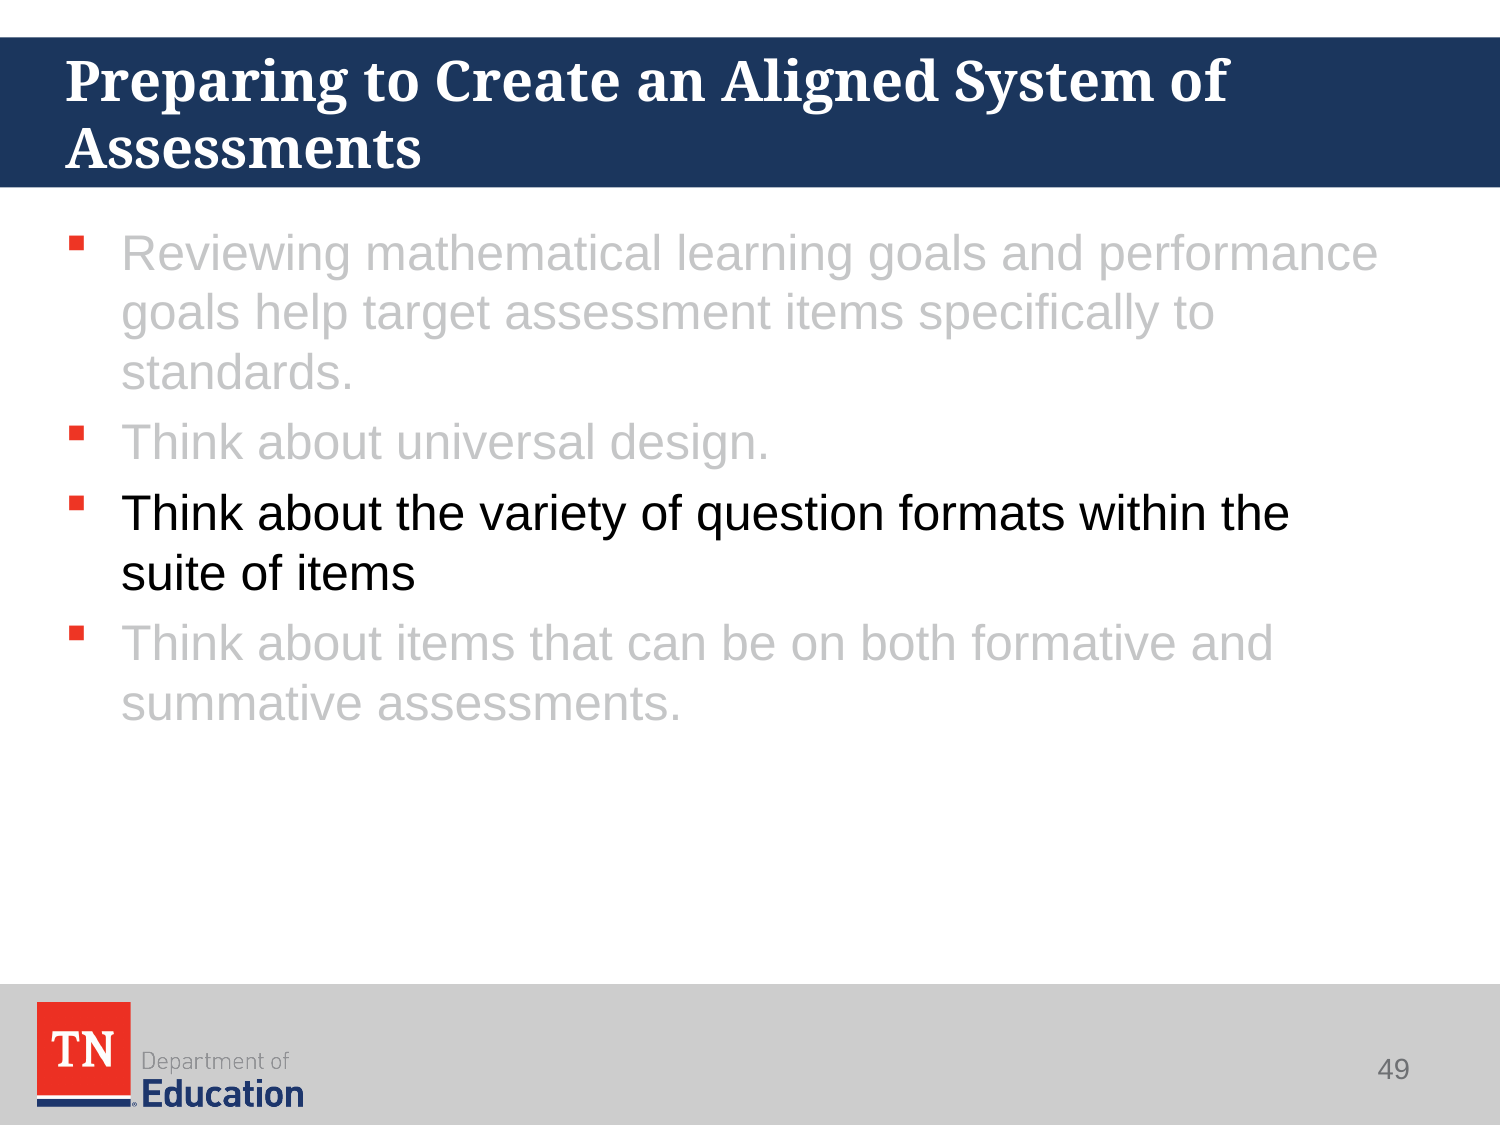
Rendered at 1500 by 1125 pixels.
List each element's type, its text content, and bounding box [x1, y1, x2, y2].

title Preparing to Create an Aligned System of Assessments [50, 37, 1450, 188]
list Reviewing mathematical learning goals and performance goals help target assessment items specifically to standards. Think about universal design. Think about the variety of question formats within the suite of items Think about items that can be on both formative and summative assessments. [50, 212, 1425, 955]
slide_number 49 [1350, 1042, 1425, 1103]
picture [37, 1002, 303, 1107]
